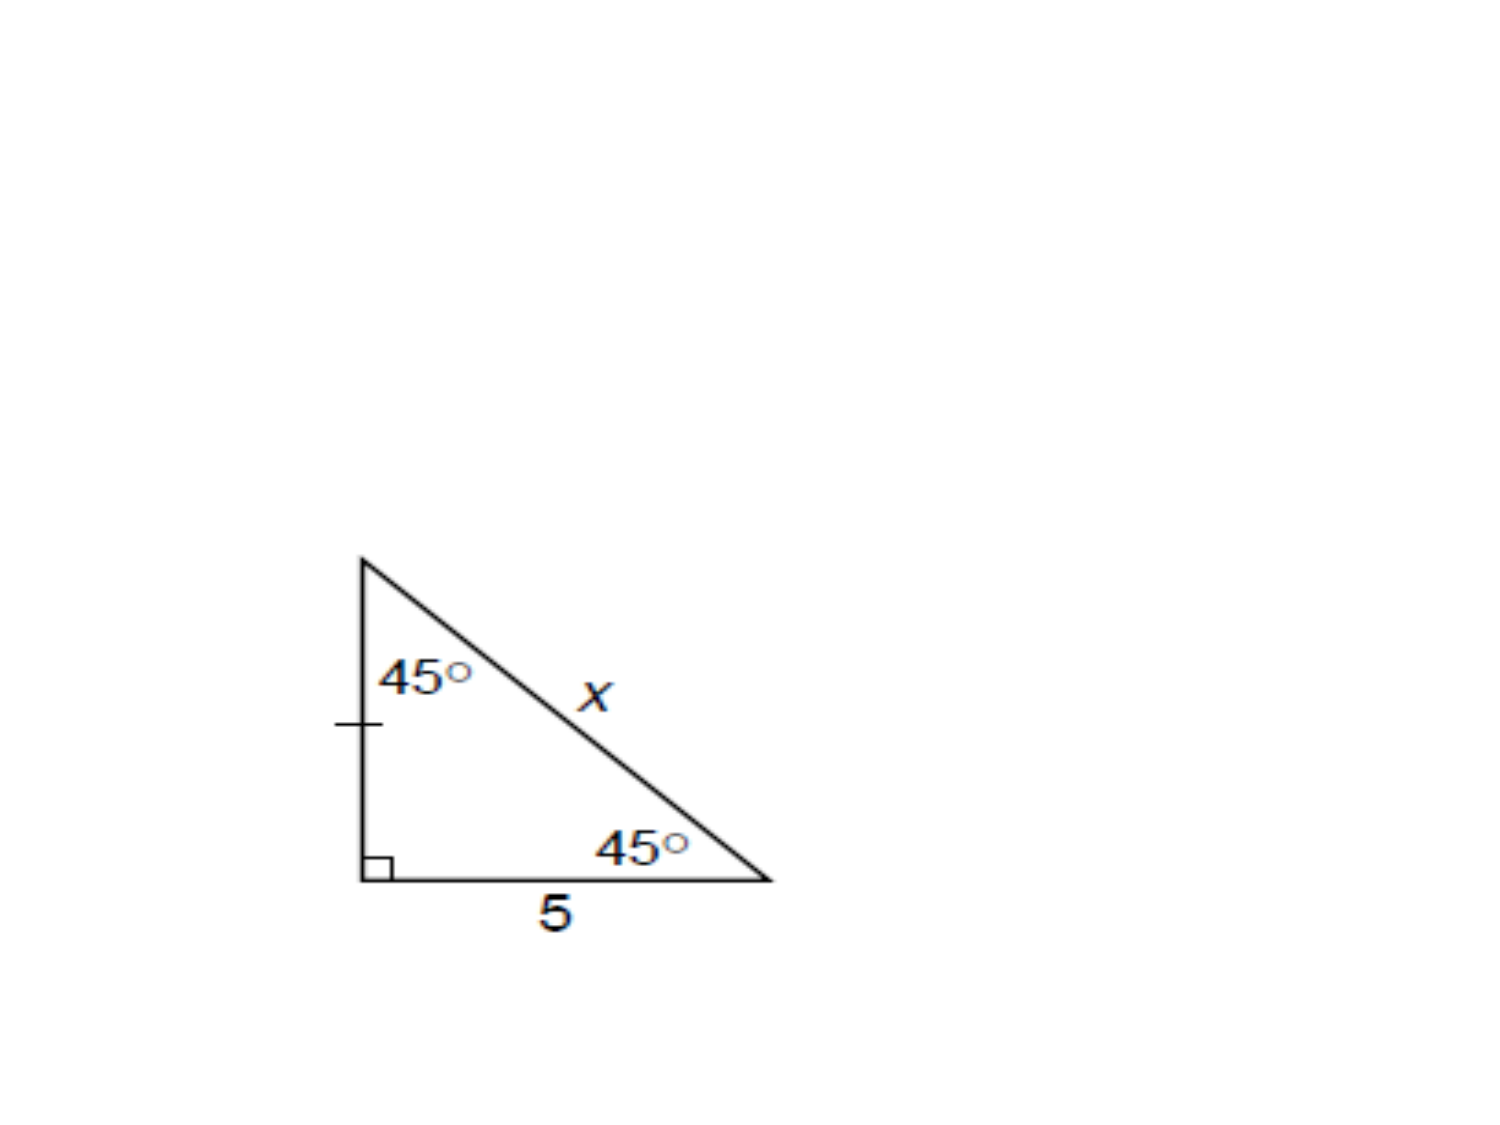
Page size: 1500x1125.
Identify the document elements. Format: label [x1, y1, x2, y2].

list [237, 524, 881, 951]
